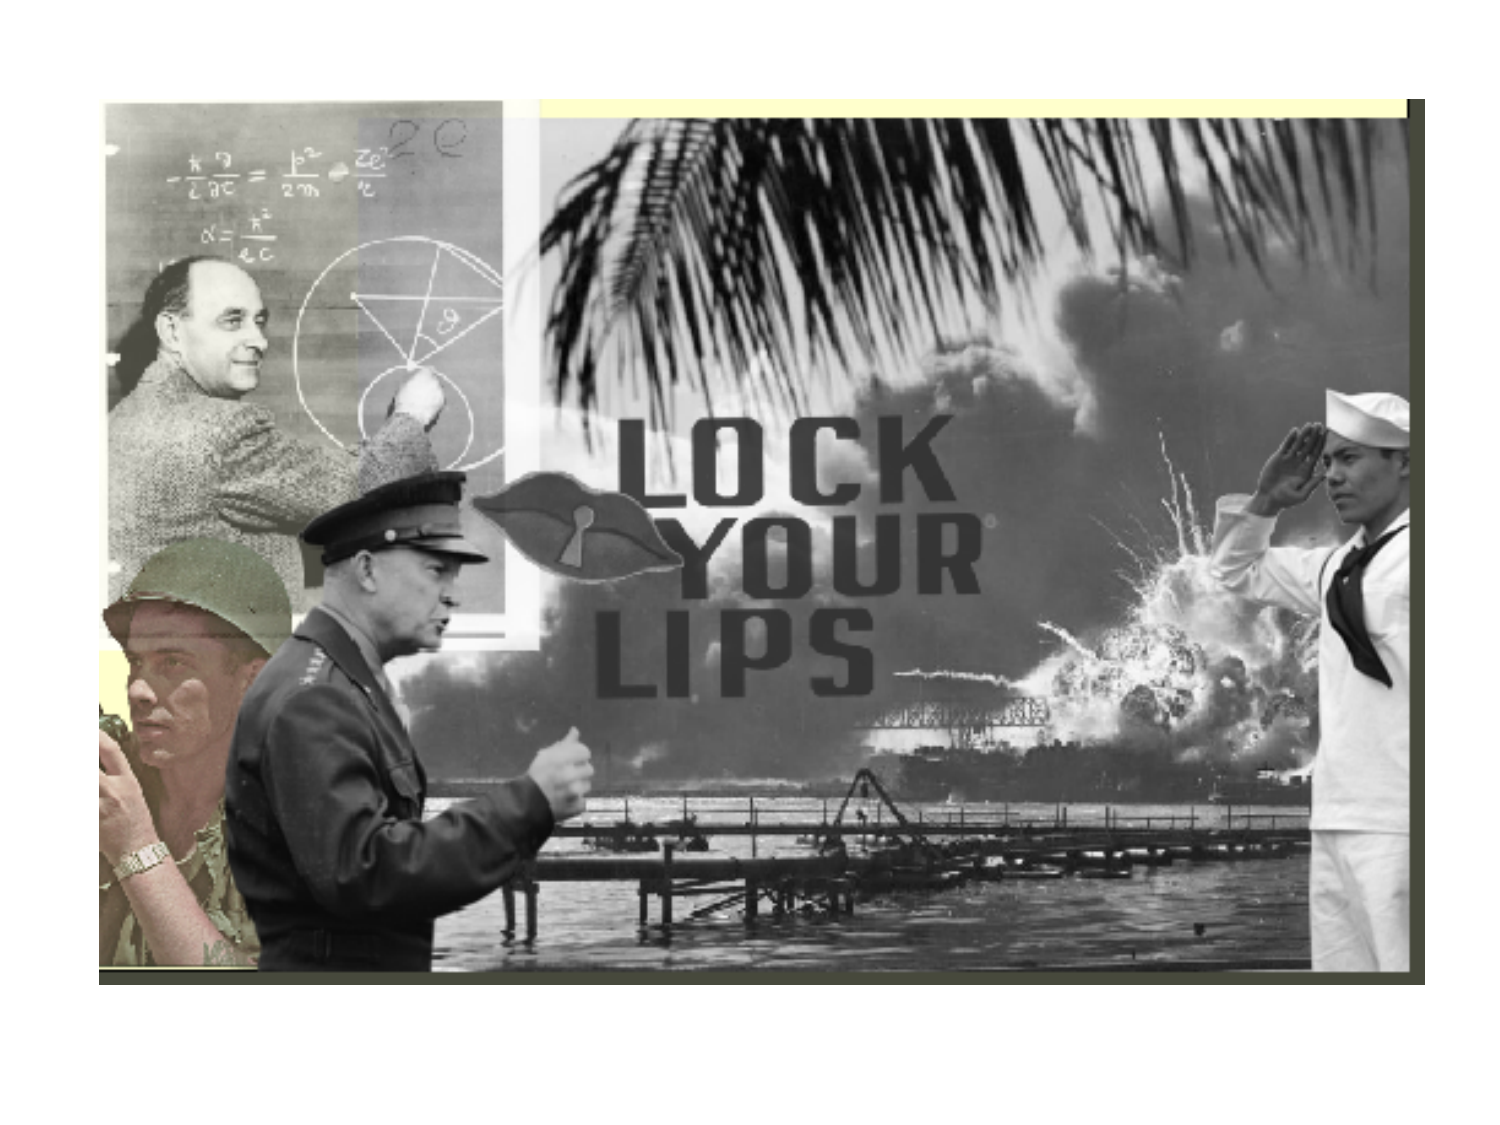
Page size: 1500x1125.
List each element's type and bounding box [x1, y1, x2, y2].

picture [99, 99, 1426, 985]
